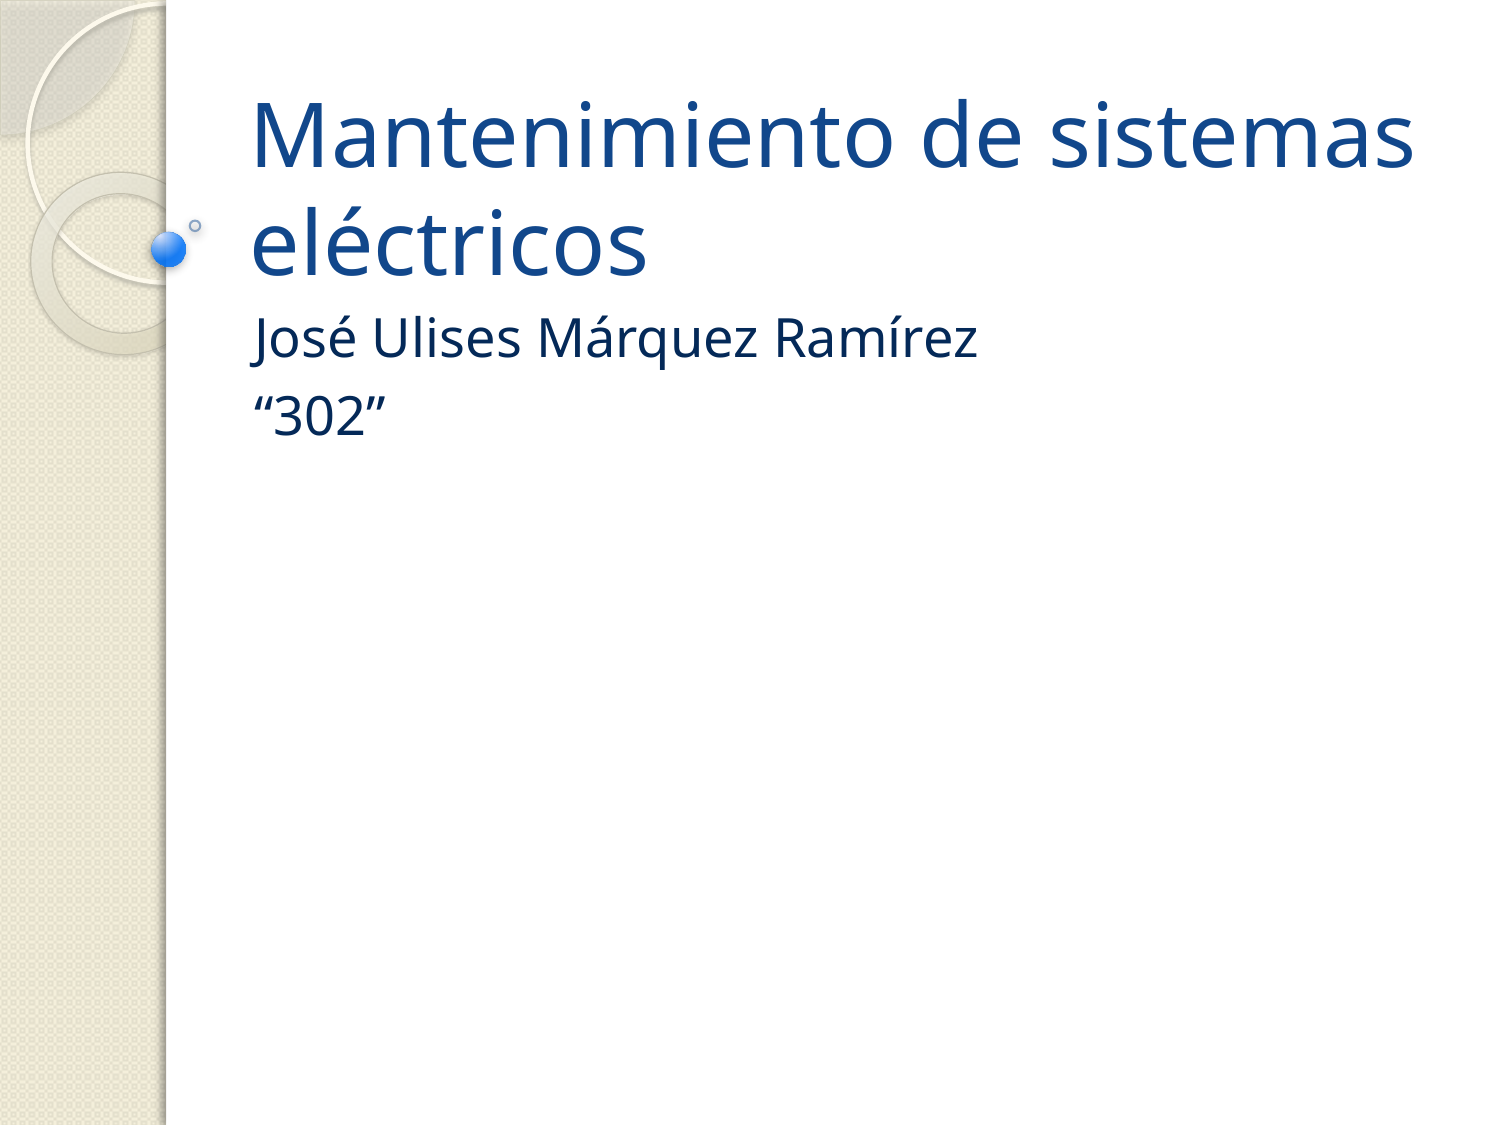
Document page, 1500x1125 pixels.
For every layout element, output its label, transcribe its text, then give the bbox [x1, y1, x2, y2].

subtitle José Ulises Márquez Ramírez “302” [234, 303, 1450, 591]
title Mantenimiento de sistemas eléctricos [234, 59, 1450, 301]
